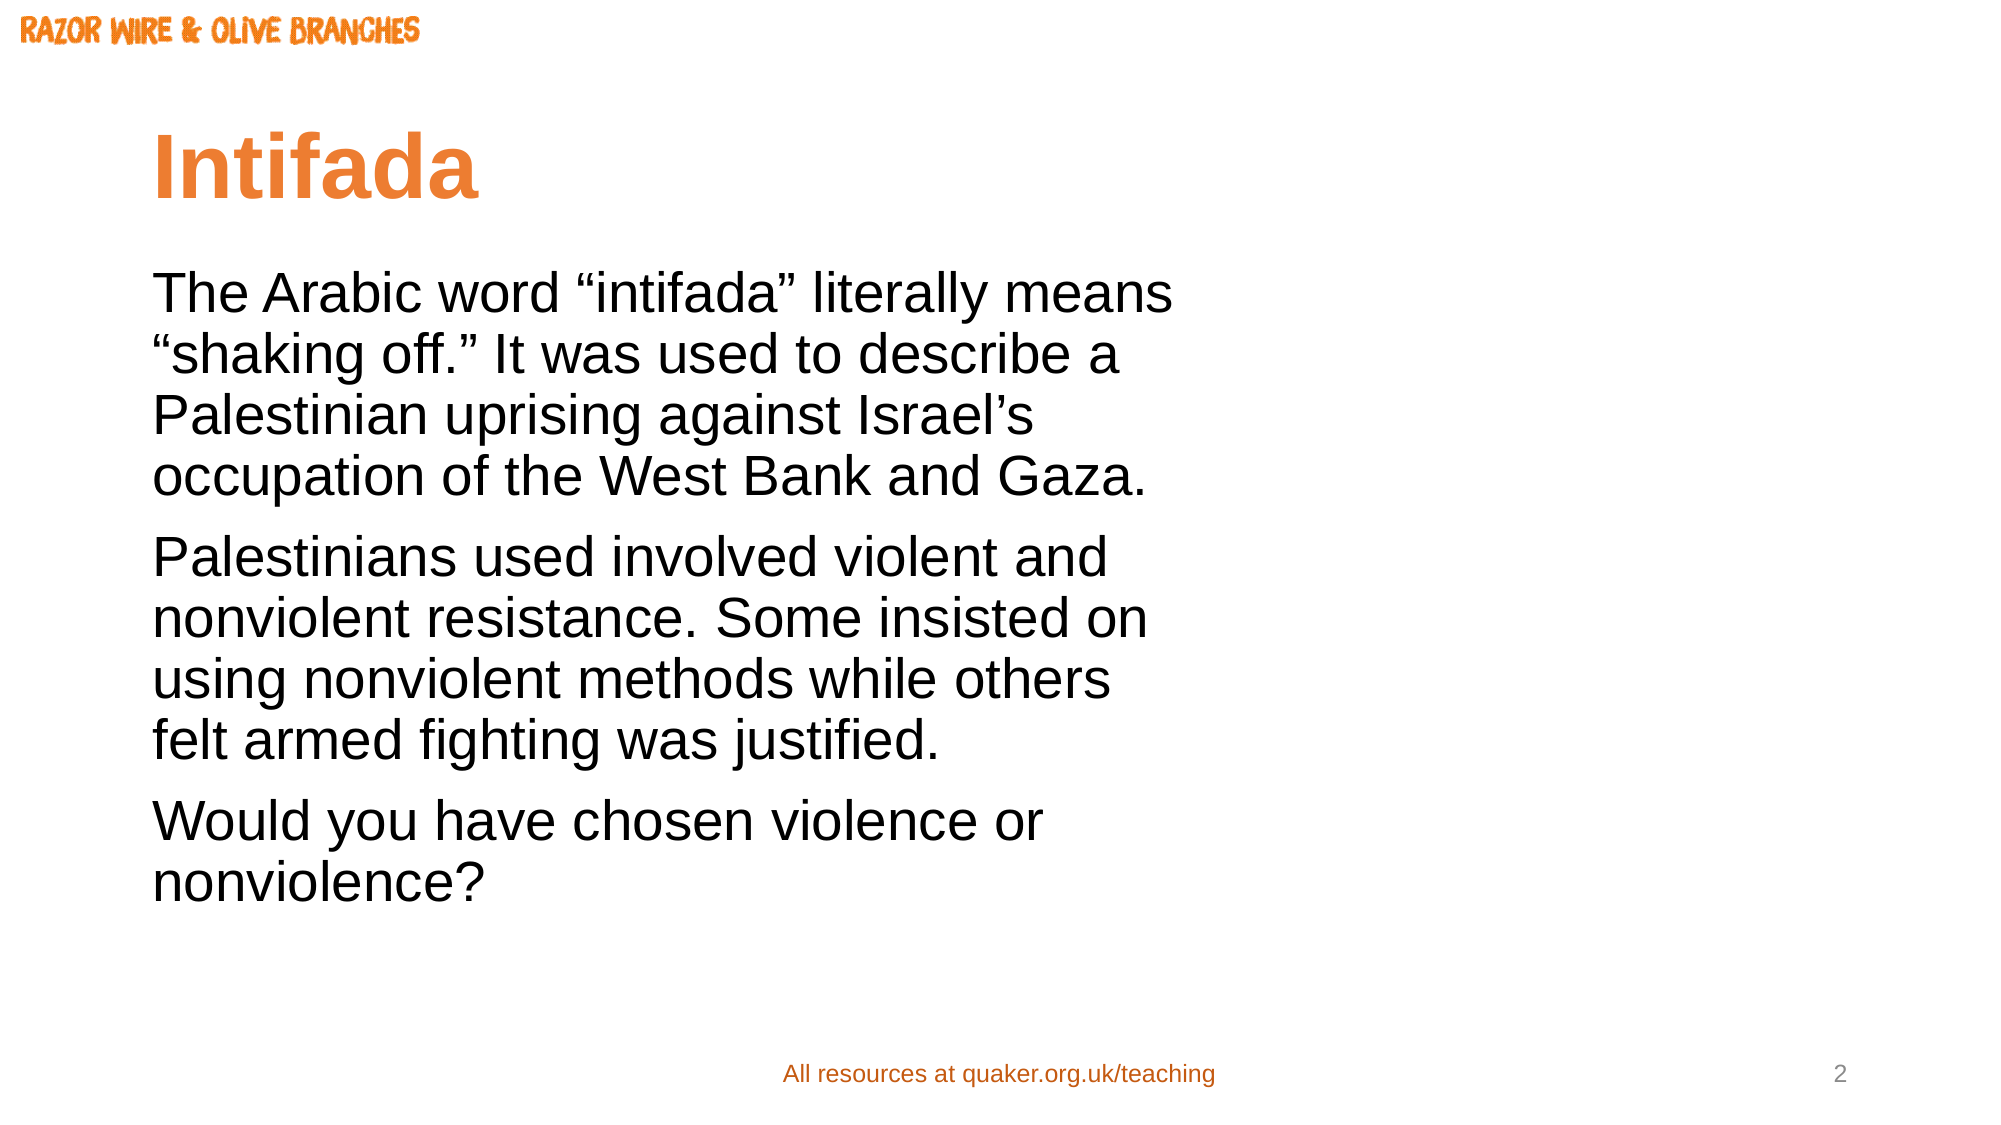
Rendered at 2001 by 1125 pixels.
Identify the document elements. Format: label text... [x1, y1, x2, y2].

footer All resources at quaker.org.uk/teaching [662, 1042, 1338, 1103]
list The Arabic word “intifada” literally means “shaking off.” It was used to describe a Palestinian uprising against Israel’s occupation of the West Bank and Gaza. Palestinians used involved violent and nonviolent resistance. Some insisted on using nonviolent methods while others felt armed fighting was justified. Would you have chosen violence or nonviolence? [137, 256, 1217, 971]
title Intifada [137, 59, 1863, 278]
slide_number 2 [1412, 1042, 1863, 1103]
